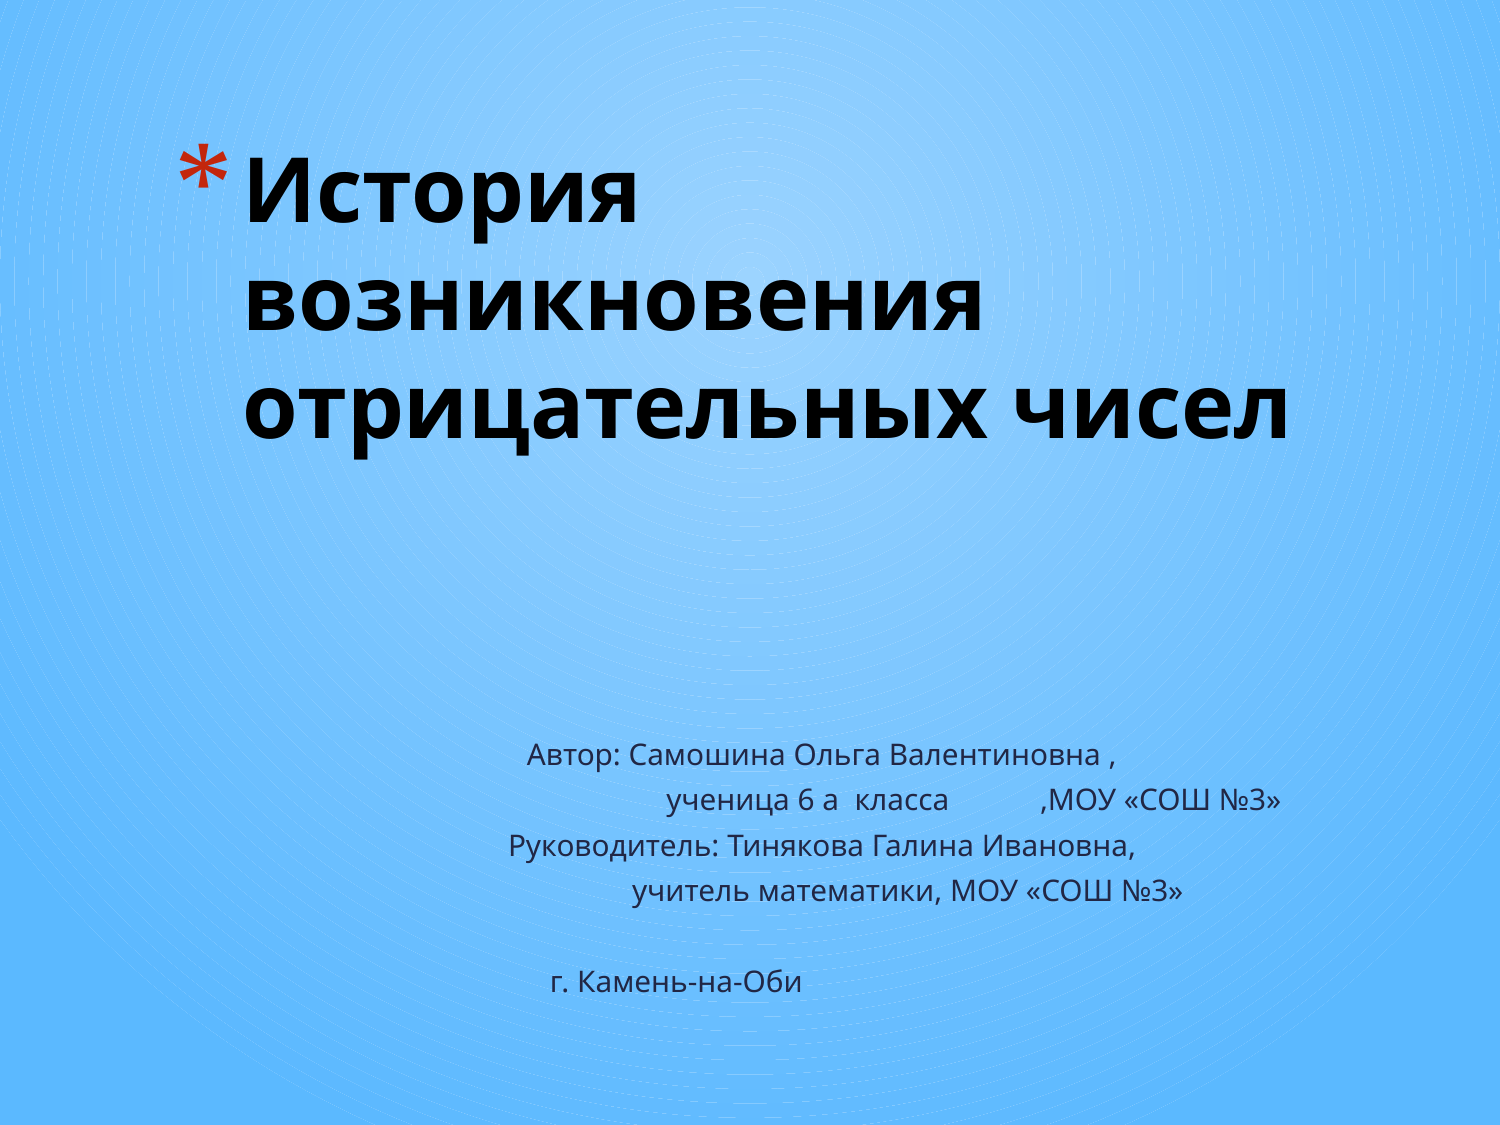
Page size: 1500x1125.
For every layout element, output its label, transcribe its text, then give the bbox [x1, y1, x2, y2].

subtitle Автор: Самошина Ольга Валентиновна , ученица 6 а класса ,МОУ «СОШ №3» Руководитель: Тинякова Галина Ивановна, учитель математики, МОУ «СОШ №3» г. Камень-на-Оби [147, 727, 1483, 1012]
title История возникновения отрицательных чисел [134, 125, 1317, 681]
